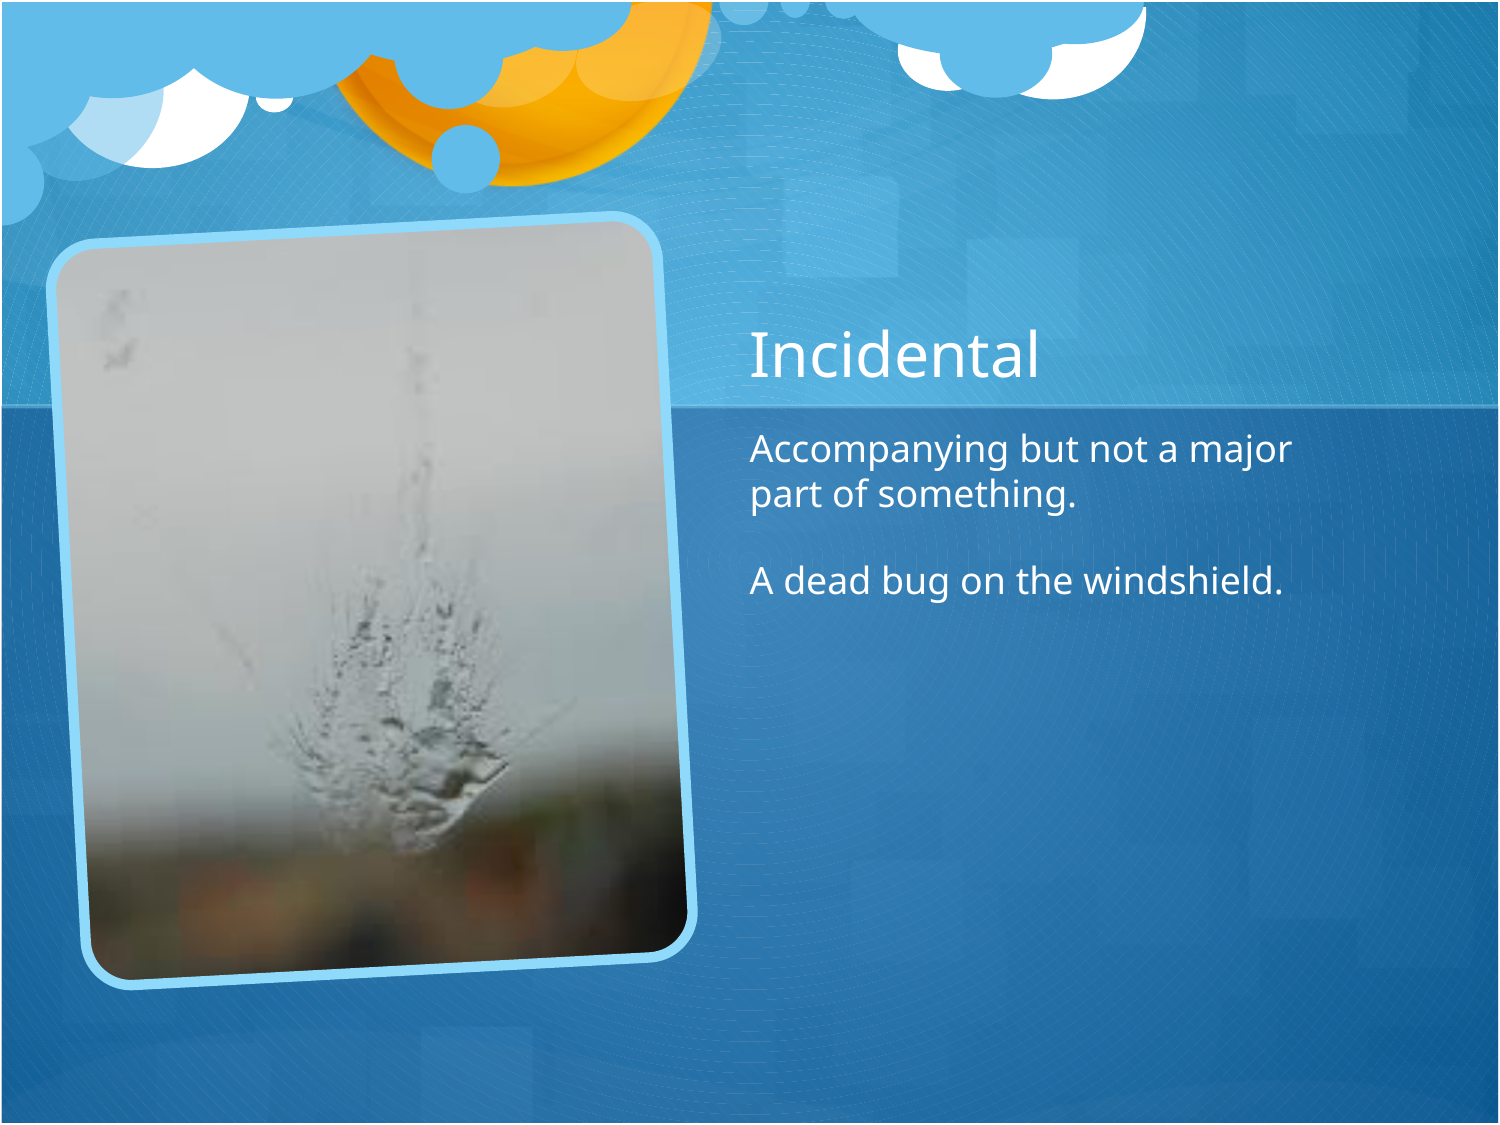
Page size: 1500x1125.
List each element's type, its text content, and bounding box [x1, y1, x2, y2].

picture [2, 2, 1498, 1123]
title Incidental [734, 162, 1383, 398]
list Accompanying but not a major part of something. A dead bug on the windshield. [734, 417, 1383, 1025]
